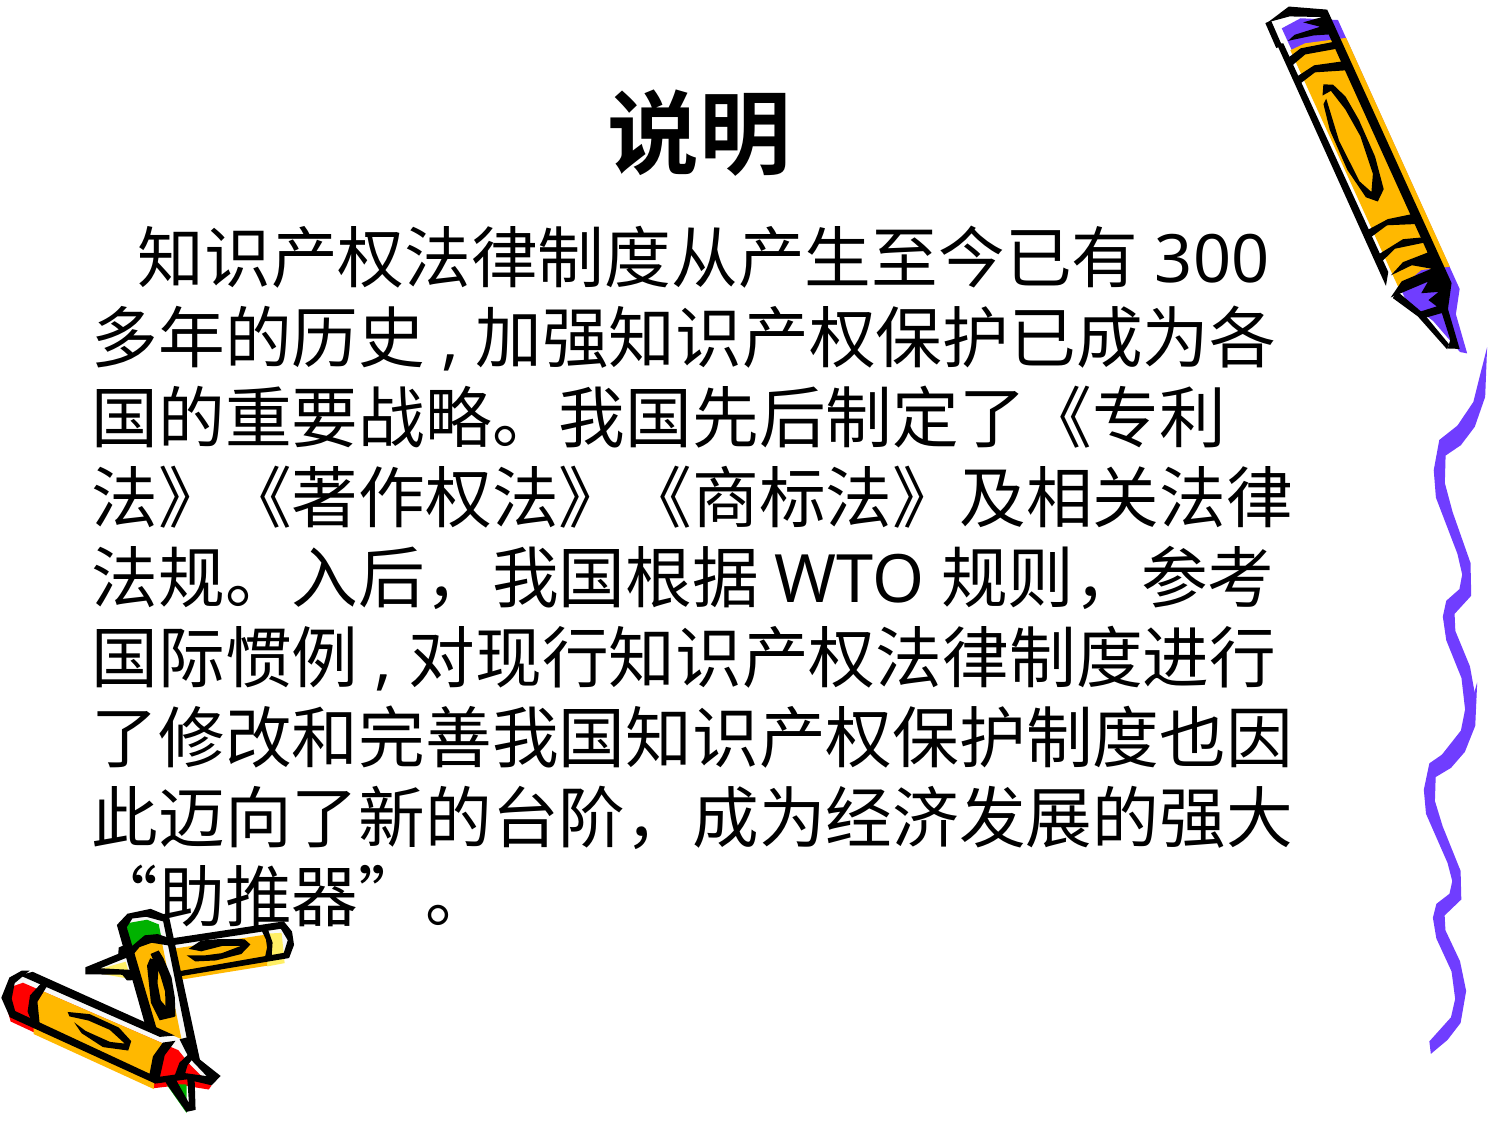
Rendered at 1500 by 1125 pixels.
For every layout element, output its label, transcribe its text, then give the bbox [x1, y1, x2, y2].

list 知识产权法律制度从产生至今已有300多年的历史,加强知识产权保护已成为各国的重要战略。我国先后制定了《专利法》《著作权法》《商标法》及相关法律法规。入后，我国根据WTO规则，参考国际惯例,对现行知识产权法律制度进行了修改和完善我国知识产权保护制度也因此迈向了新的台阶，成为经济发展的强大“助推器”。 [76, 207, 1340, 809]
title 说明 [135, 30, 1263, 194]
